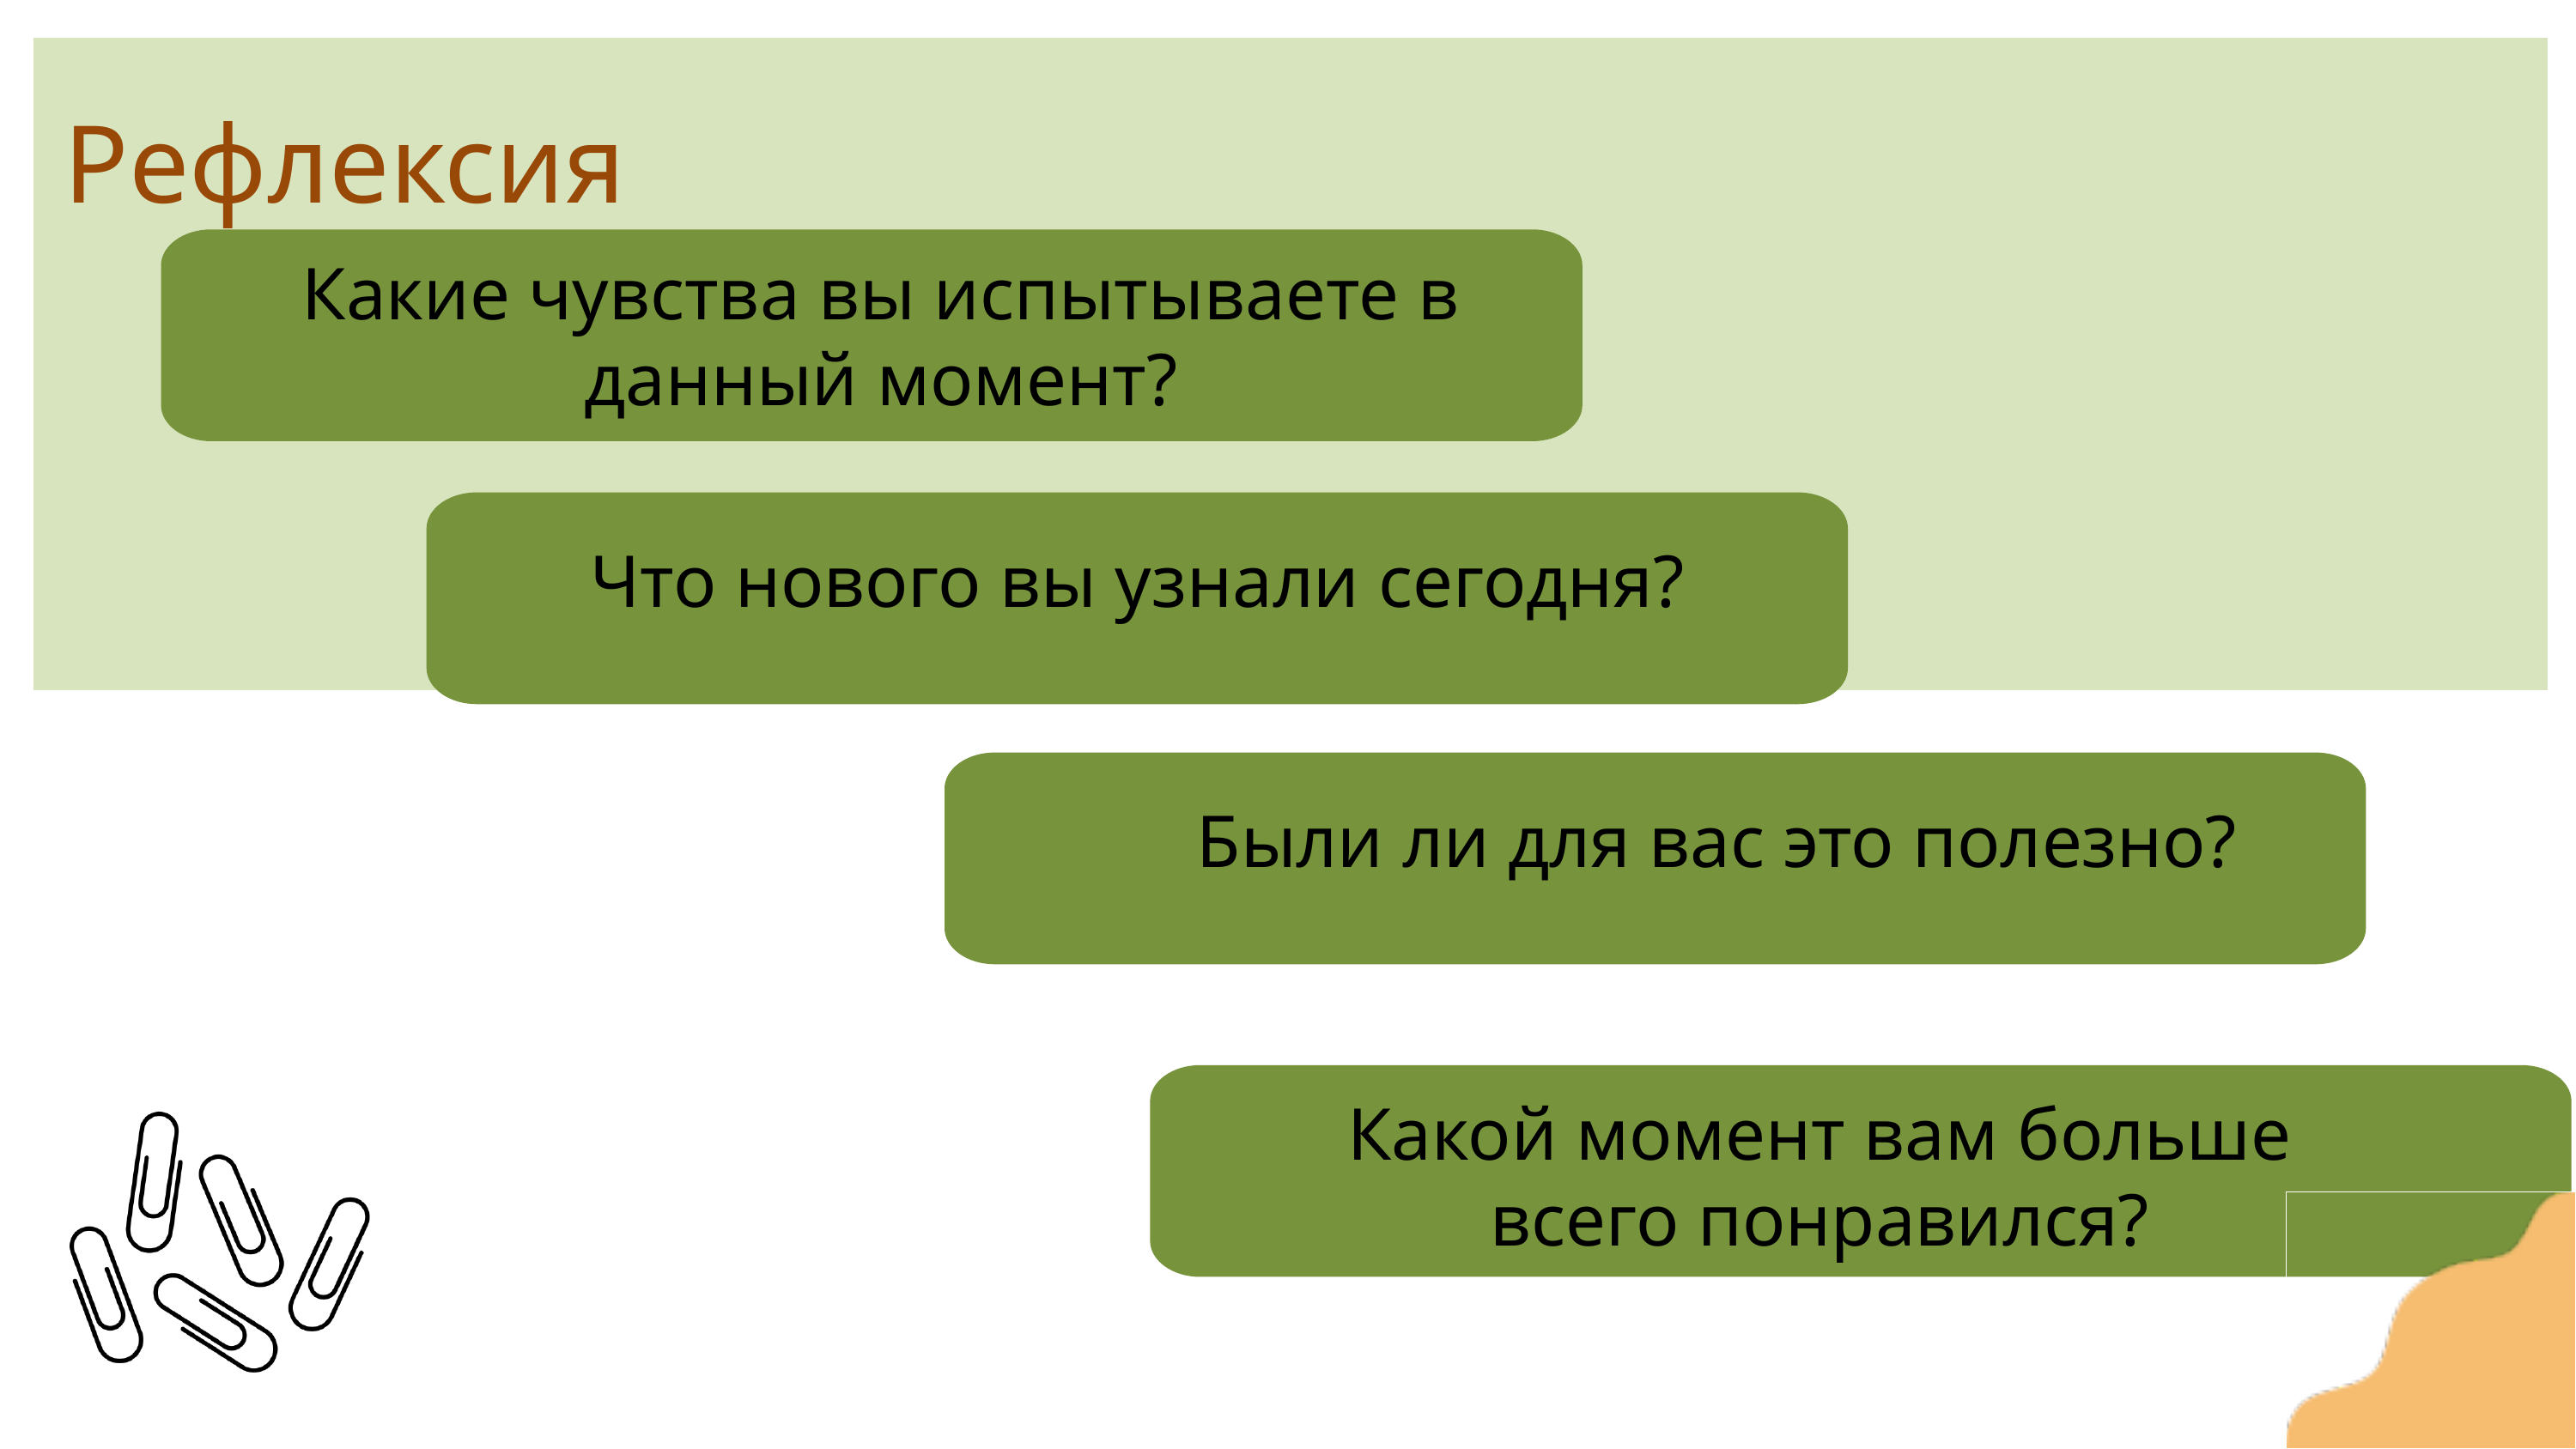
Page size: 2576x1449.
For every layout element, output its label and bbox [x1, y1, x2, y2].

picture [69, 1111, 370, 1373]
text_box [2516, 1064, 2572, 1191]
picture [2286, 1191, 2576, 1449]
text_box [69, 82, 2512, 1416]
text_box [33, 37, 2549, 690]
